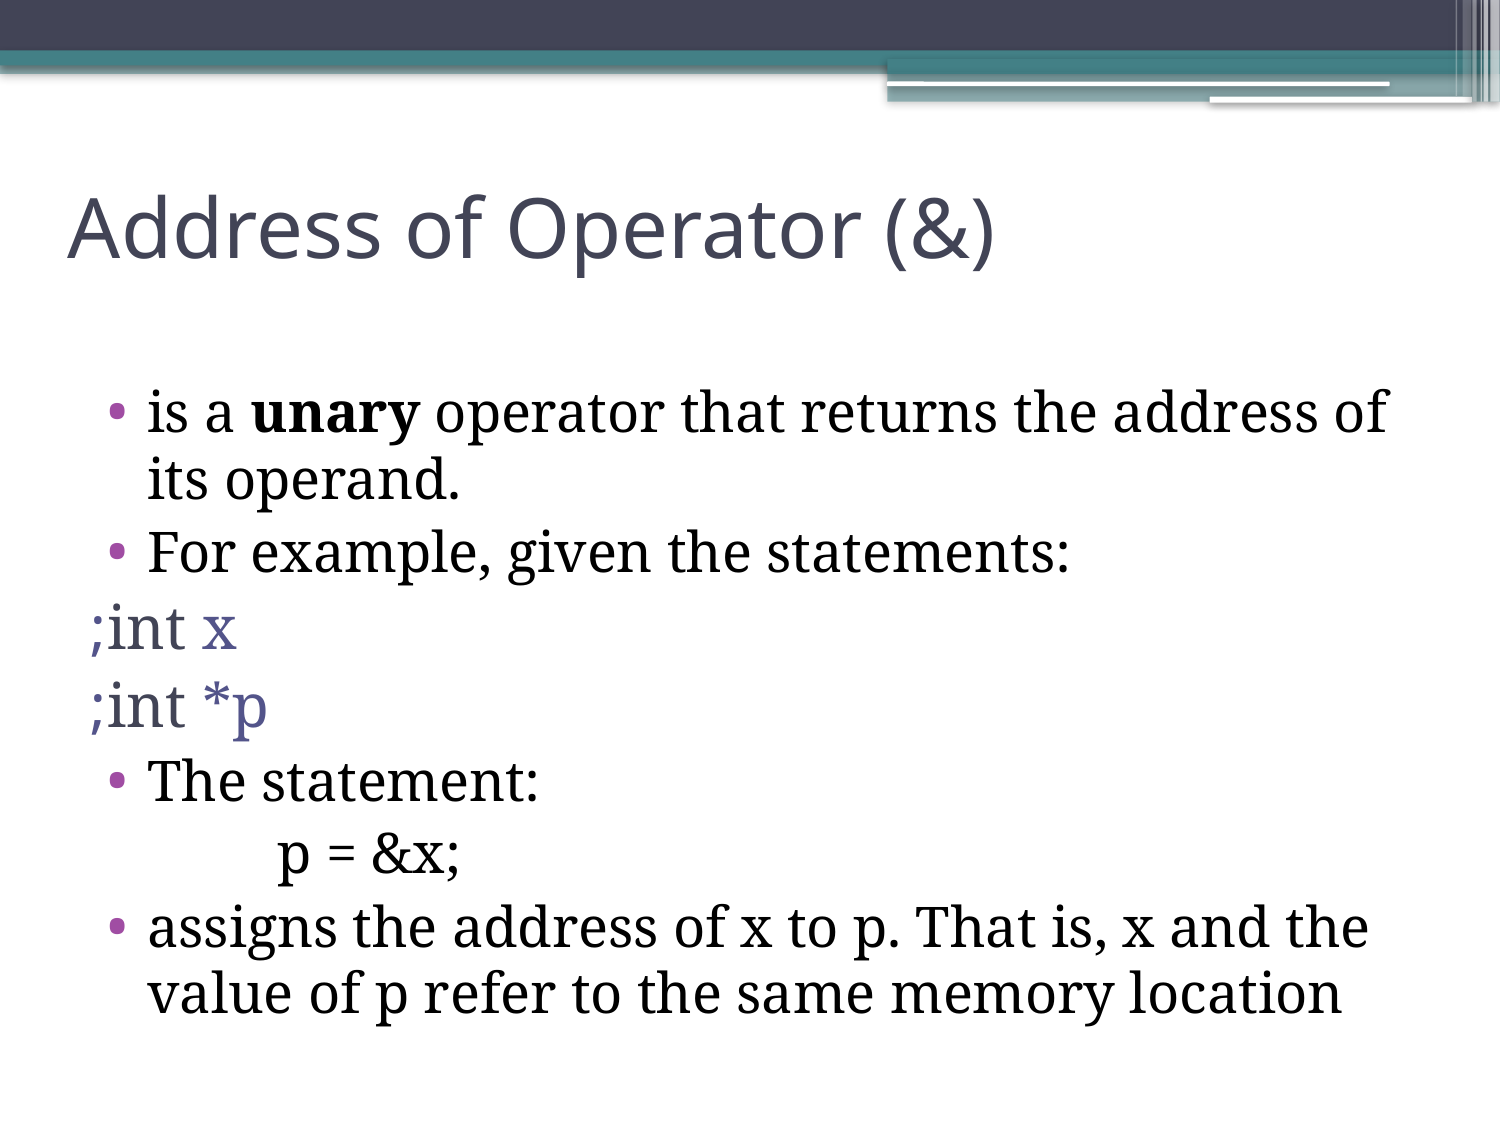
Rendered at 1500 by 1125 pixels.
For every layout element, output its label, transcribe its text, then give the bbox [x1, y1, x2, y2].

list is a unary operator that returns the address of its operand. For example, given the statements: int x; int *p; The statement: p = &x; assigns the address of x to p. That is, x and the value of p refer to the same memory location [75, 368, 1425, 1079]
title Address of Operator (&) [53, 137, 1404, 313]
